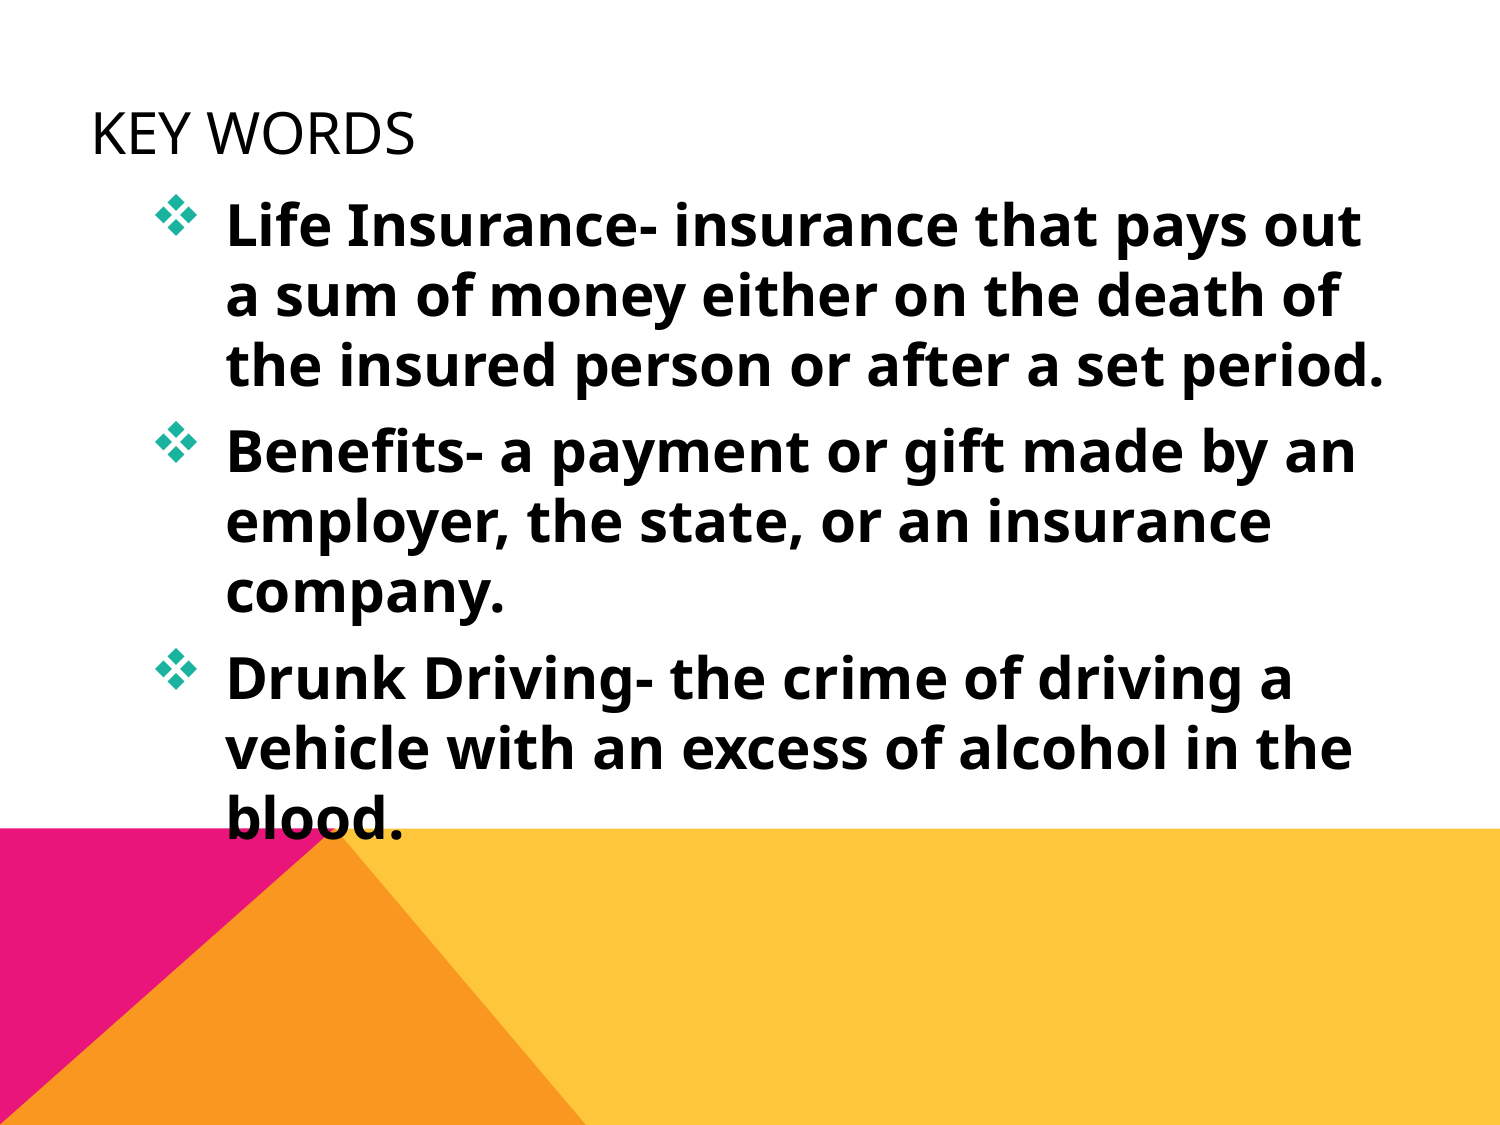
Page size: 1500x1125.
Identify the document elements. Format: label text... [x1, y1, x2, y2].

list Life Insurance- insurance that pays out a sum of money either on the death of the insured person or after a set period. Benefits- a payment or gift made by an employer, the state, or an insurance company. Drunk Driving- the crime of driving a vehicle with an excess of alcohol in the blood. [135, 180, 1413, 763]
title Key Words [75, 37, 1425, 225]
